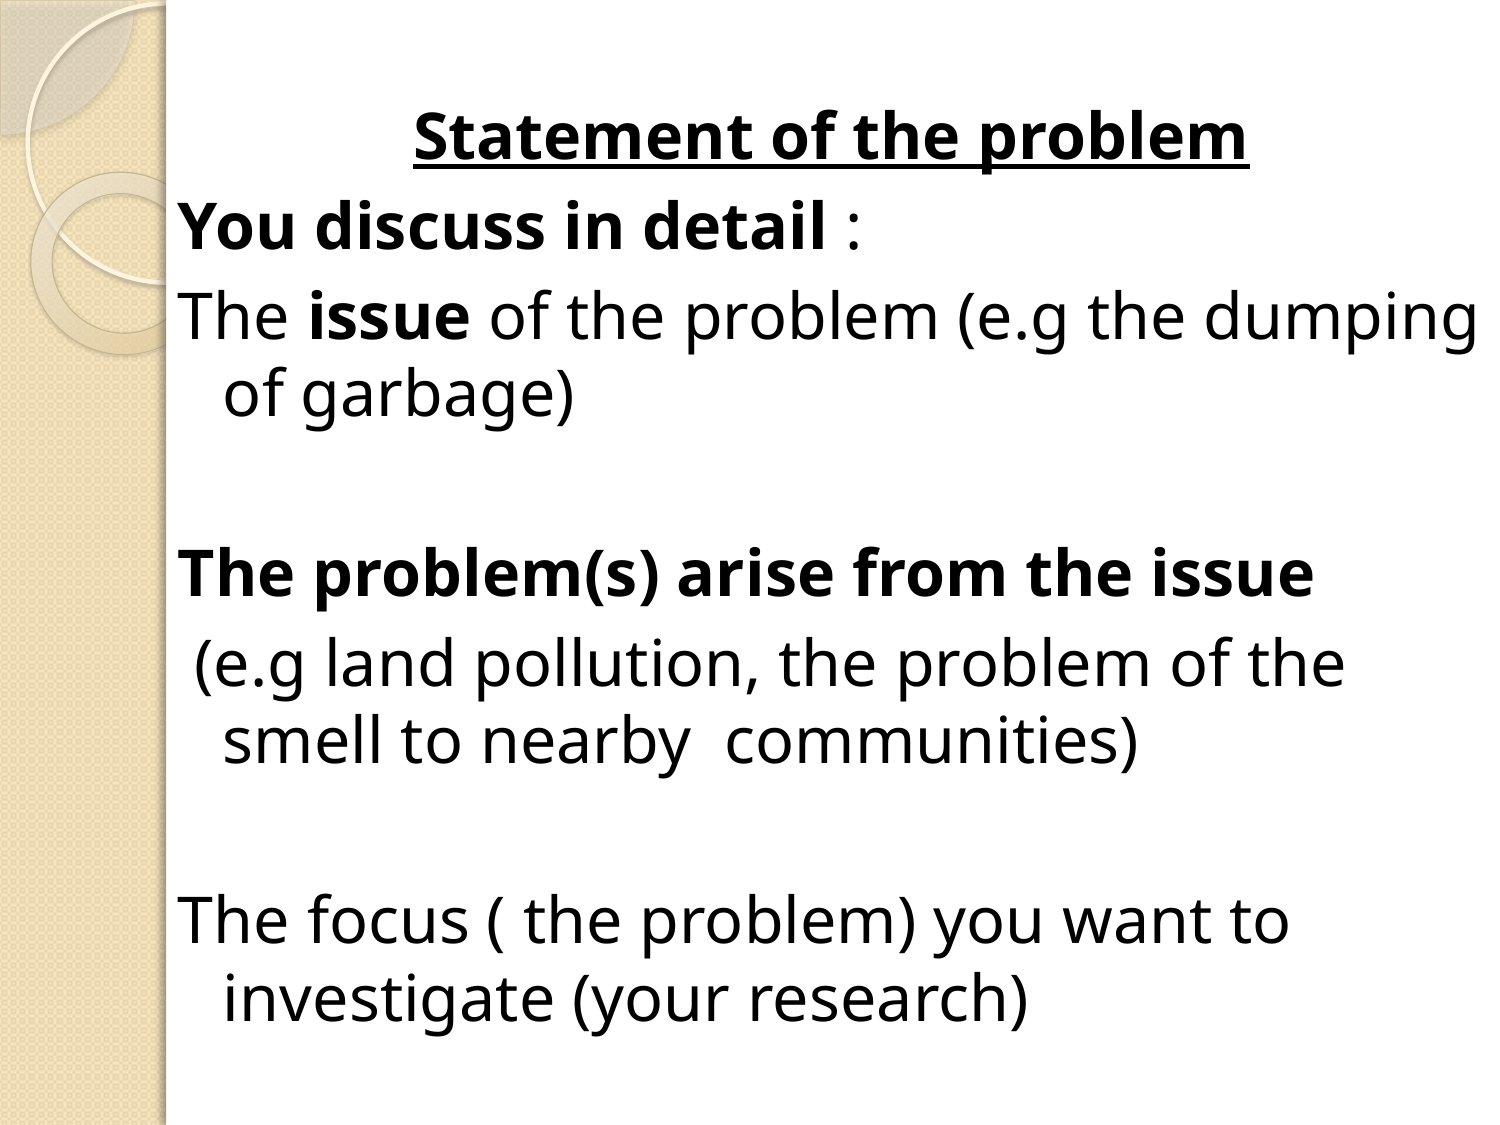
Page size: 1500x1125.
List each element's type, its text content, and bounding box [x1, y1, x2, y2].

list Statement of the problem You discuss in detail : The issue of the problem (e.g the dumping of garbage) The problem(s) arise from the issue (e.g land pollution, the problem of the smell to nearby communities) The focus ( the problem) you want to investigate (your research) [150, 87, 1500, 1050]
